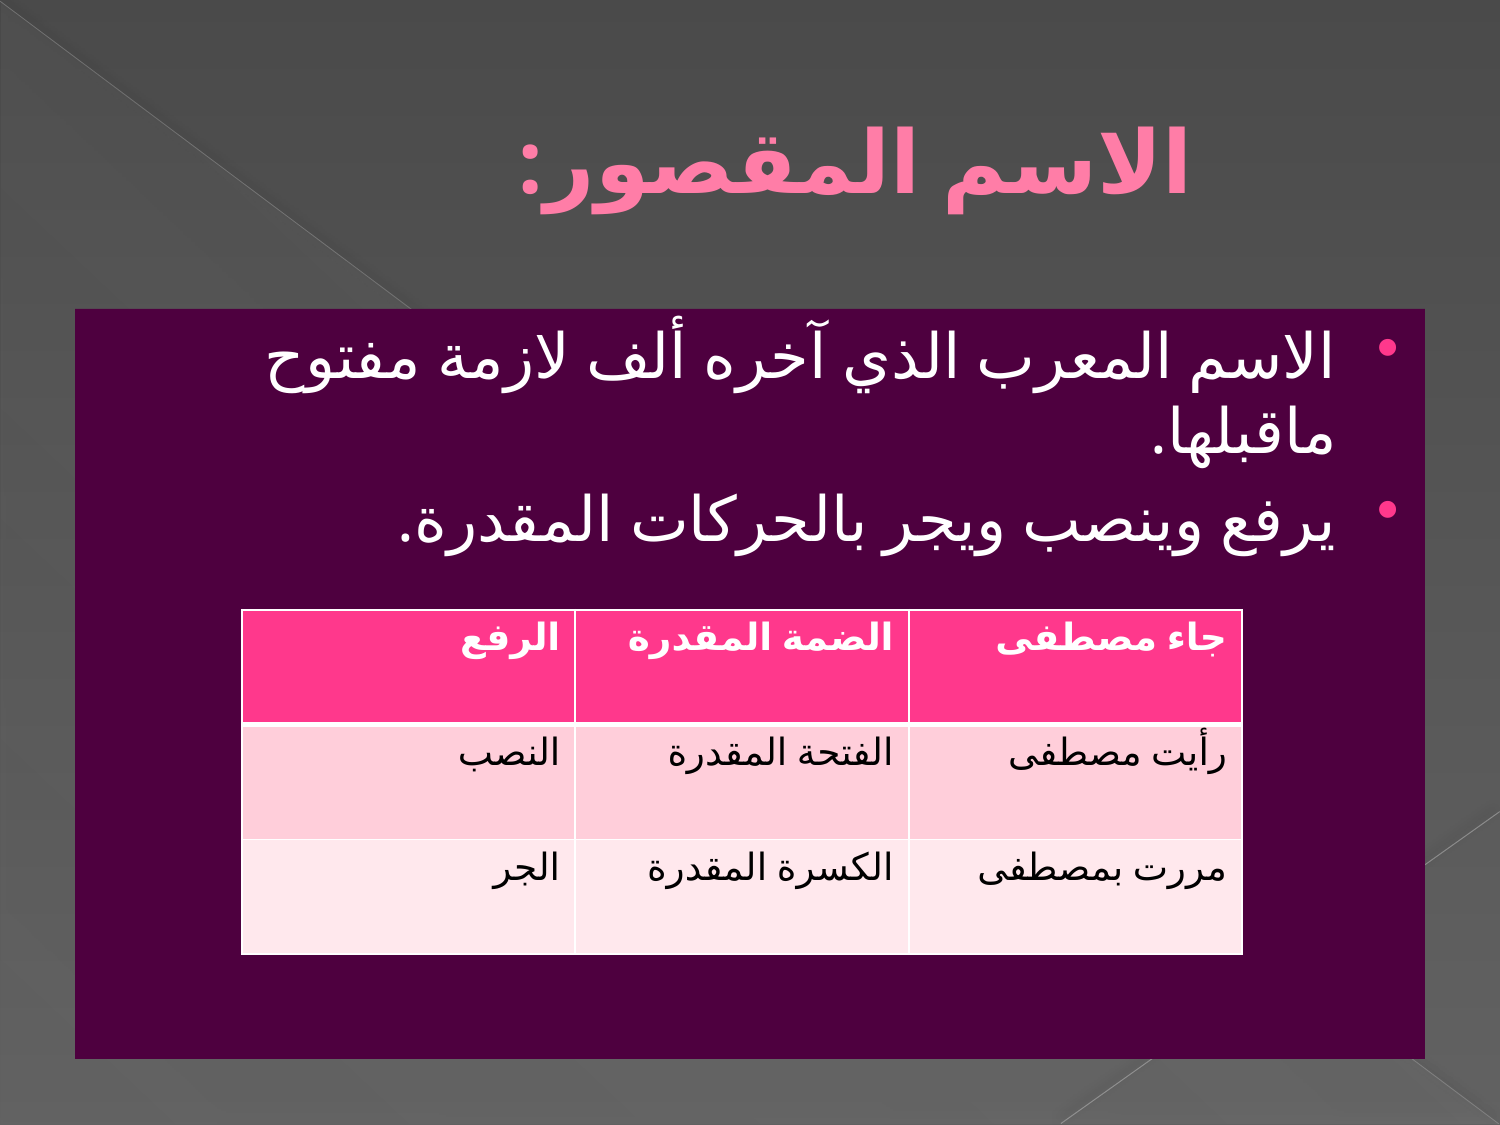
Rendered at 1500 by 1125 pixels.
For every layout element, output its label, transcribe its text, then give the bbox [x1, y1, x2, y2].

table_cell النصب [243, 727, 574, 839]
table_header الرفع [243, 611, 574, 722]
table_header الضمة المقدرة [576, 611, 908, 722]
title الاسم المقصور: [501, 43, 1425, 274]
list الاسم المعرب الذي آخره ألف لازمة مفتوح ماقبلها. يرفع وينصب ويجر بالحركات المقدرة. [75, 308, 1425, 1059]
table_cell مررت بمصطفى [910, 840, 1241, 953]
table_header جاء مصطفى [910, 611, 1241, 722]
table_cell الجر [243, 840, 574, 953]
table_cell الفتحة المقدرة [576, 727, 908, 839]
table_cell رأيت مصطفى [910, 727, 1241, 839]
table_cell الكسرة المقدرة [576, 840, 908, 953]
